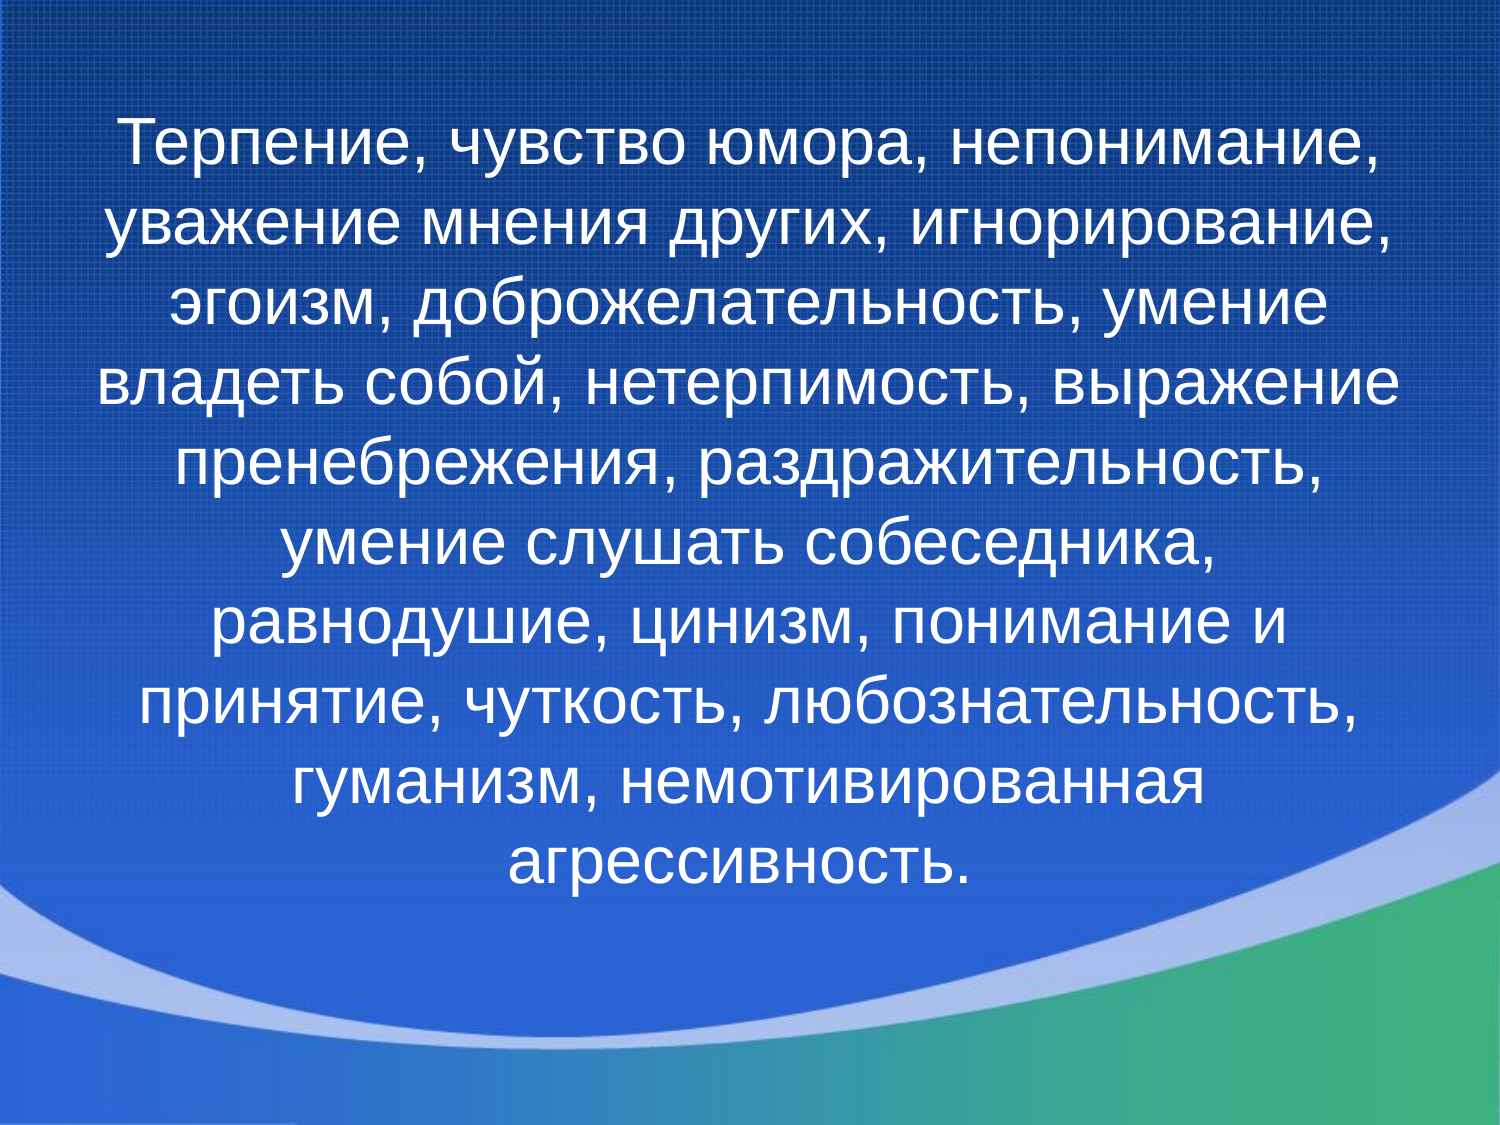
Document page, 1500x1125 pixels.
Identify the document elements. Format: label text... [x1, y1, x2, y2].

subtitle Терпение, чувство юмора, непонимание, уважение мнения других, игнорирование, эгоизм, доброжелательность, умение владеть собой, нетерпимость, выражение пренебрежения, раздражительность, умение слушать собеседника, равнодушие, цинизм, понимание и принятие, чуткость, любознательность, гуманизм, немотивированная агрессивность. [64, 90, 1436, 1035]
picture [0, 0, 1500, 1125]
